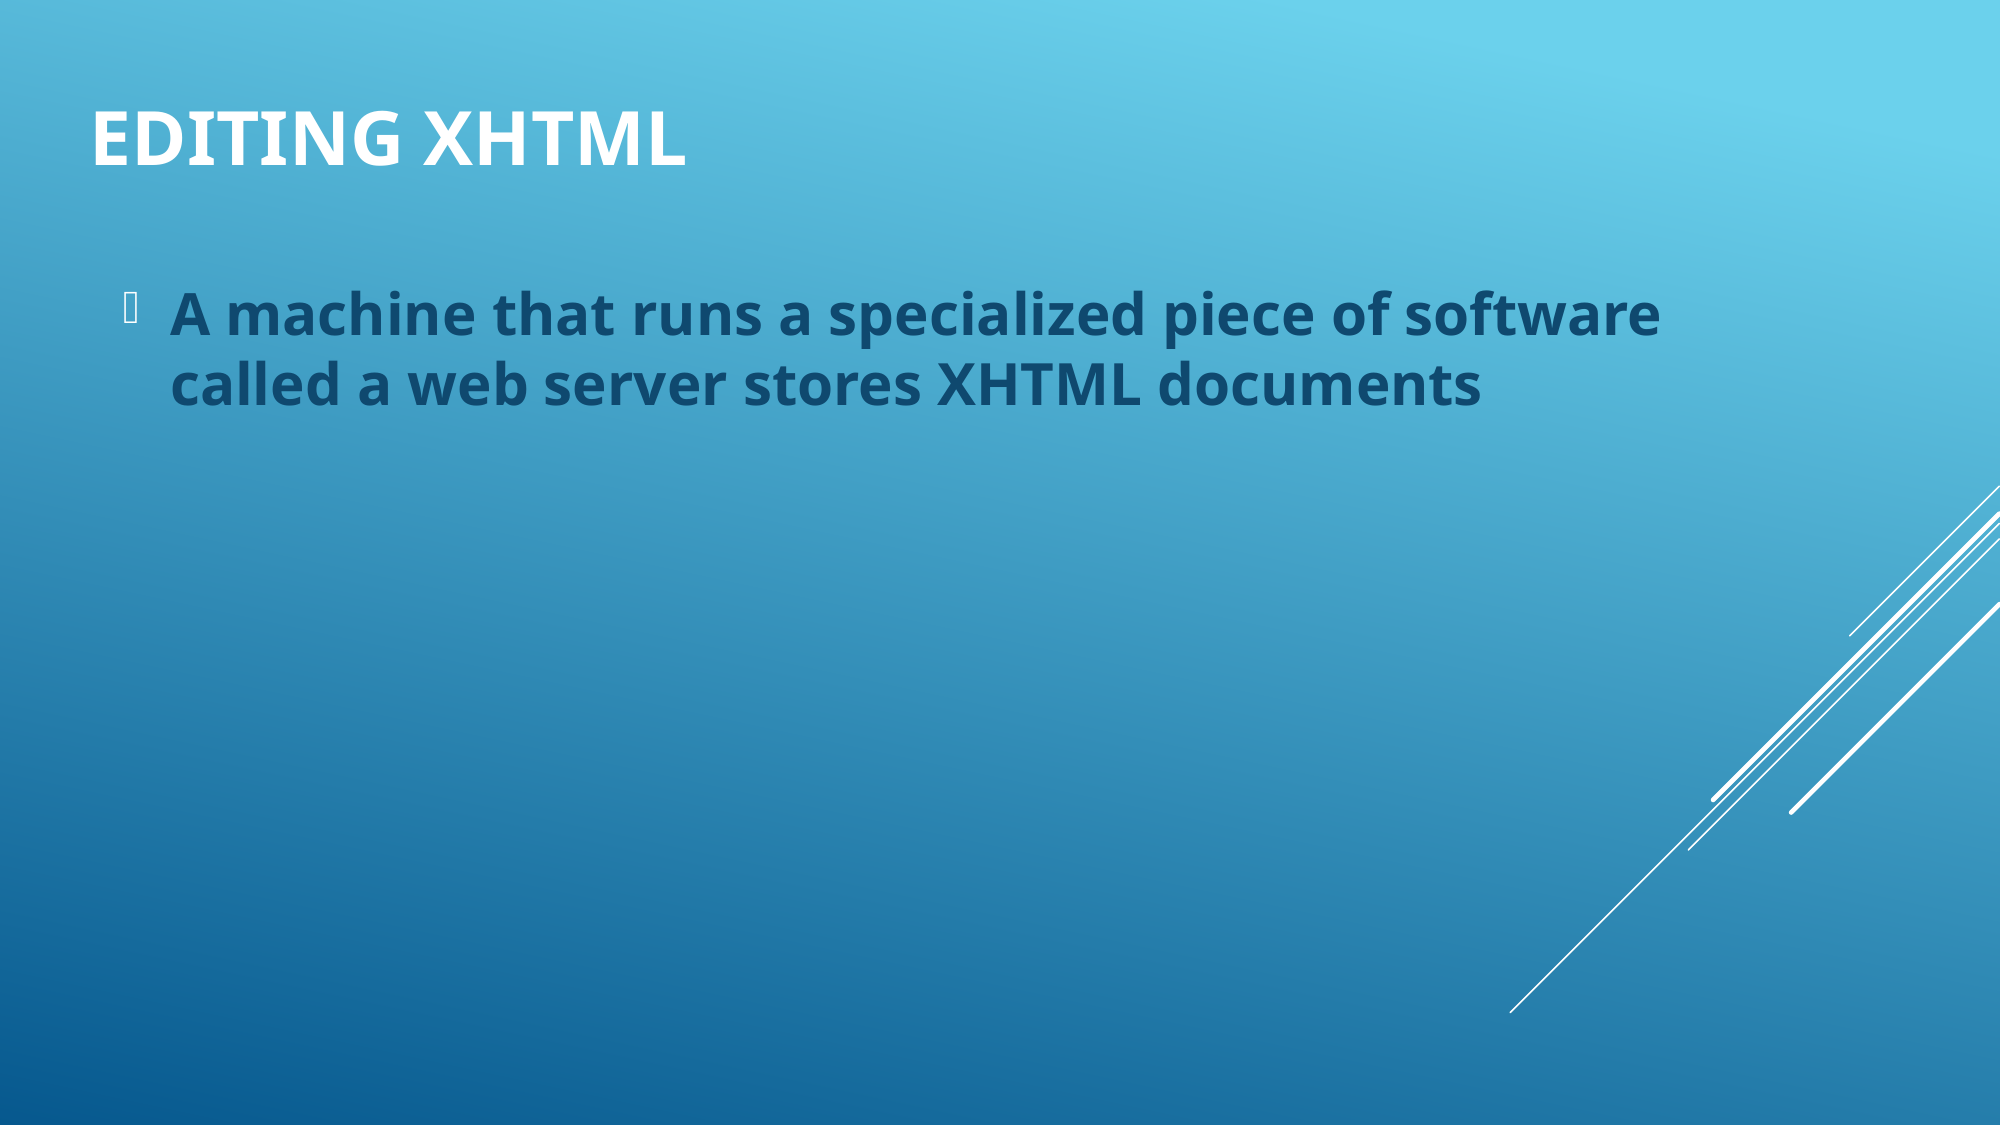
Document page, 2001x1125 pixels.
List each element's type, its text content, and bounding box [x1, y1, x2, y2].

text_box A machine that runs a specialized piece of software called a web server stores XHTML documents [108, 270, 1684, 1013]
text_box Editing XHTML [74, 83, 1425, 200]
